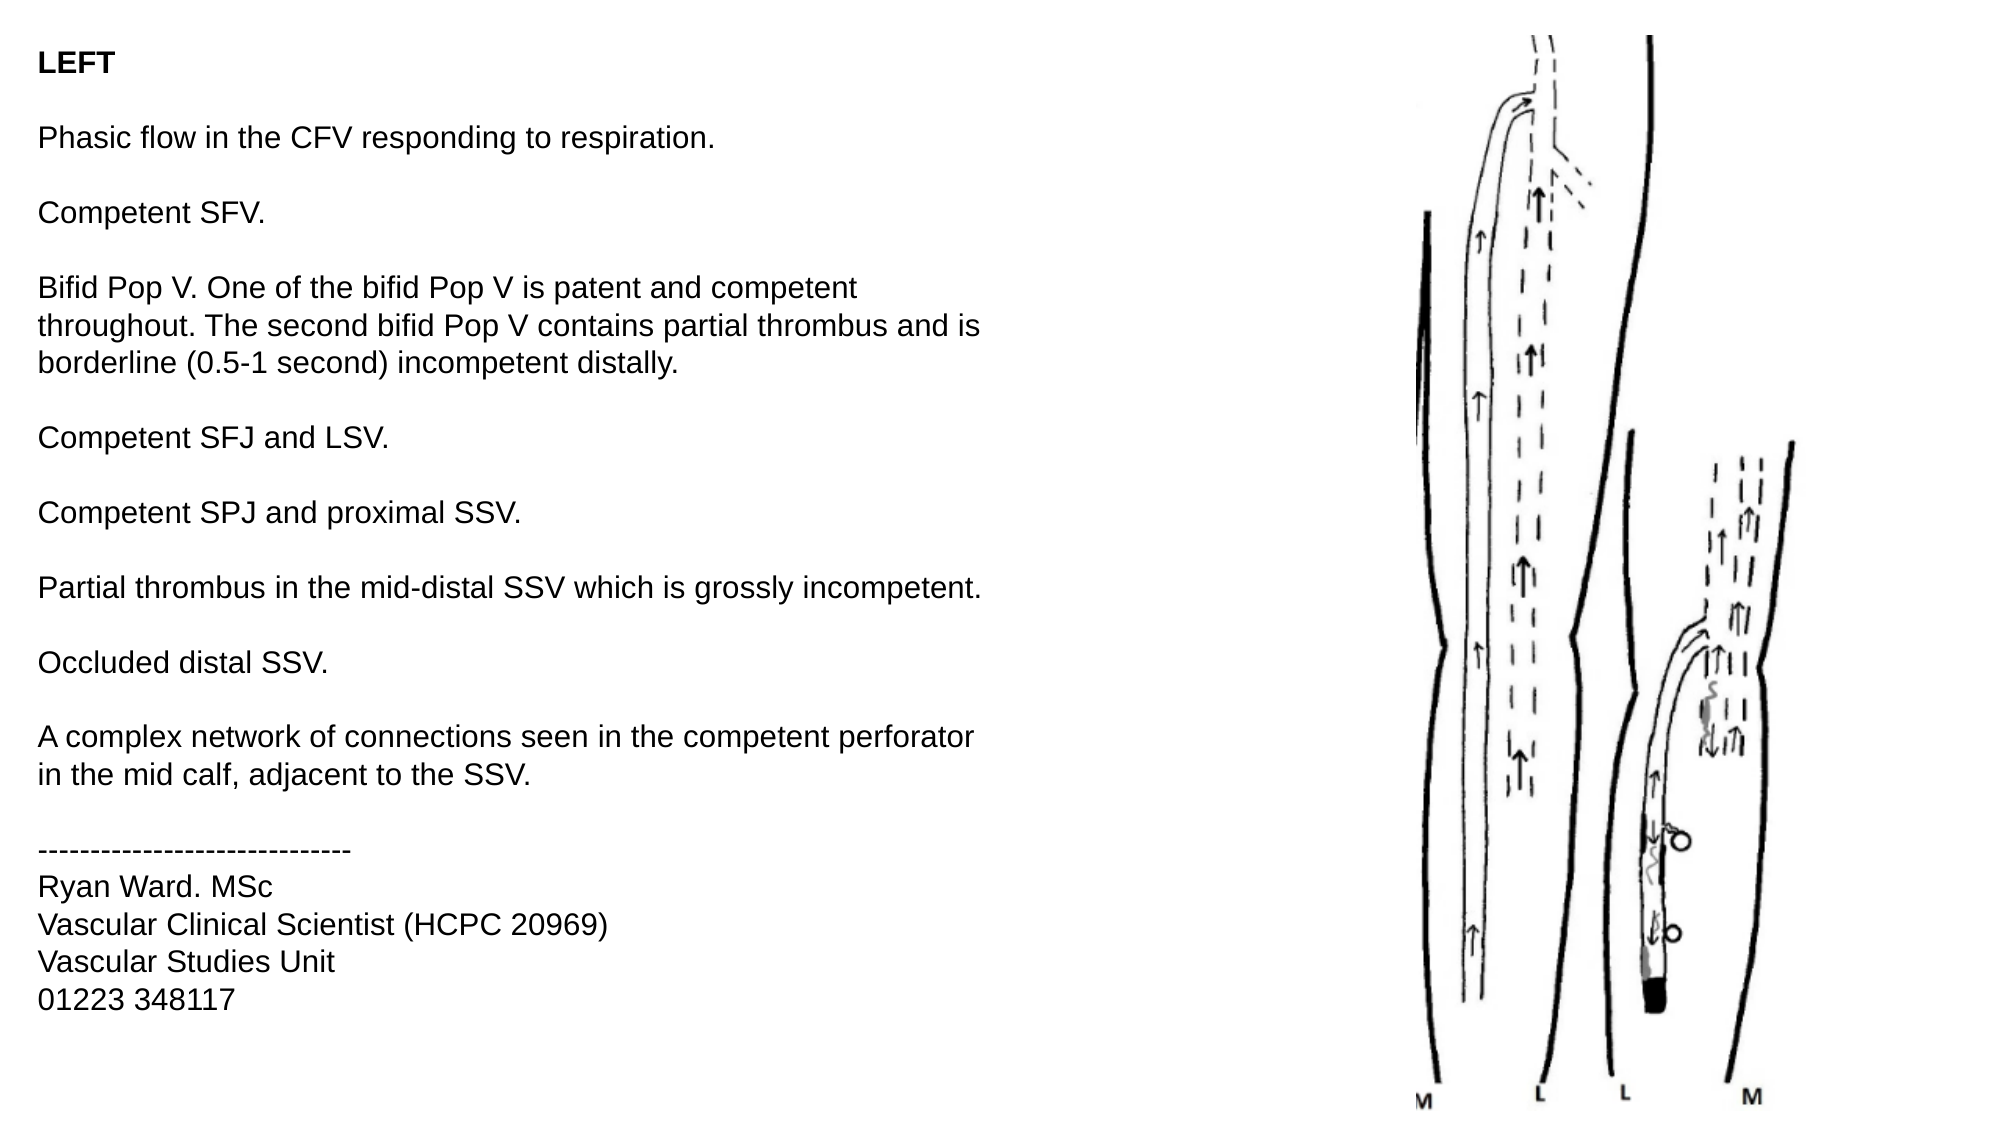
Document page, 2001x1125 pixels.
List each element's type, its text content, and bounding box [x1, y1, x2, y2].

picture [1416, 35, 1815, 1111]
text_box LEFT Phasic flow in the CFV responding to respiration. Competent SFV. Bifid Pop V. One of the bifid Pop V is patent and competent throughout. The second bifid Pop V contains partial thrombus and is borderline (0.5-1 second) incompetent distally. Competent SFJ and LSV. Competent SPJ and proximal SSV. Partial thrombus in the mid-distal SSV which is grossly incompetent. Occluded distal SSV. A complex network of connections seen in the competent perforator in the mid calf, adjacent to the SSV. ------------------------------ Ryan Ward. MSc Vascular Clinical Scientist (HCPC 20969) Vascular Studies Unit 01223 348117 [22, 35, 1023, 1024]
